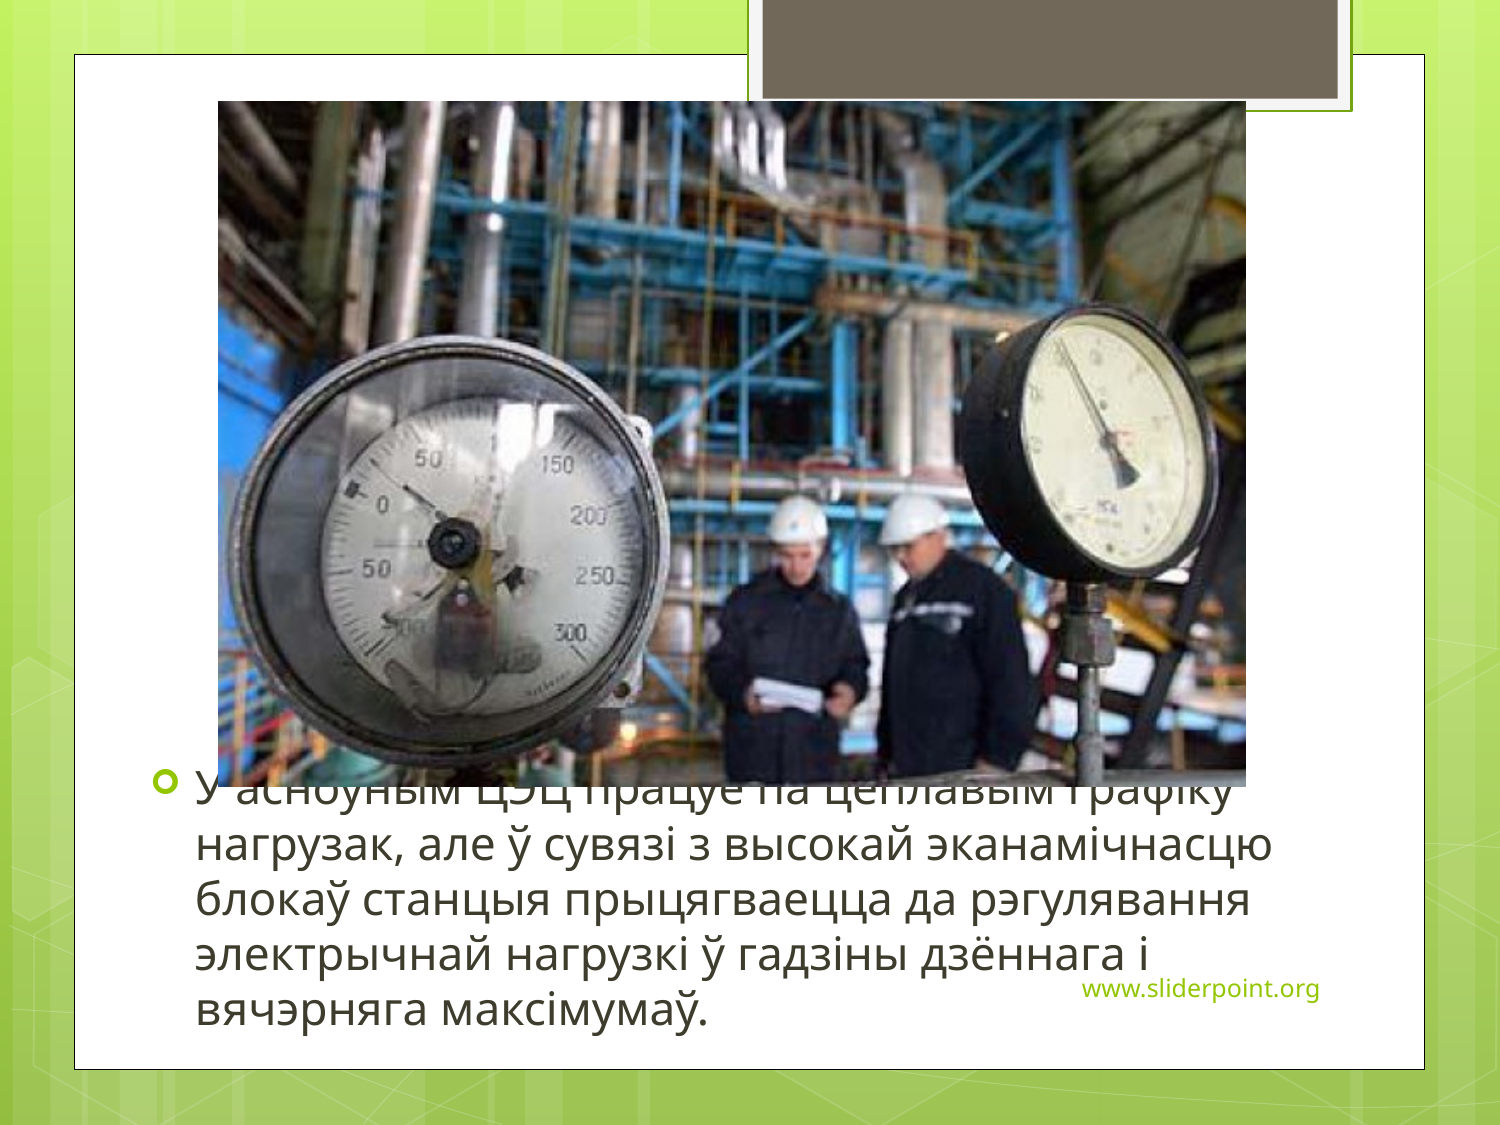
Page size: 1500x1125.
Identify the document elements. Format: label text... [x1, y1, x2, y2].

footer www.sliderpoint.org [761, 960, 1336, 1020]
list У асноўным ЦЭЦ працуе па цеплавым графіку нагрузак, але ў сувязі з высокай эканамічнасцю блокаў станцыя прыцягваецца да рэгулявання электрычнай нагрузкі ў гадзіны дзённага і вячэрняга максімумаў. [123, 751, 1340, 1046]
picture [217, 101, 1247, 788]
